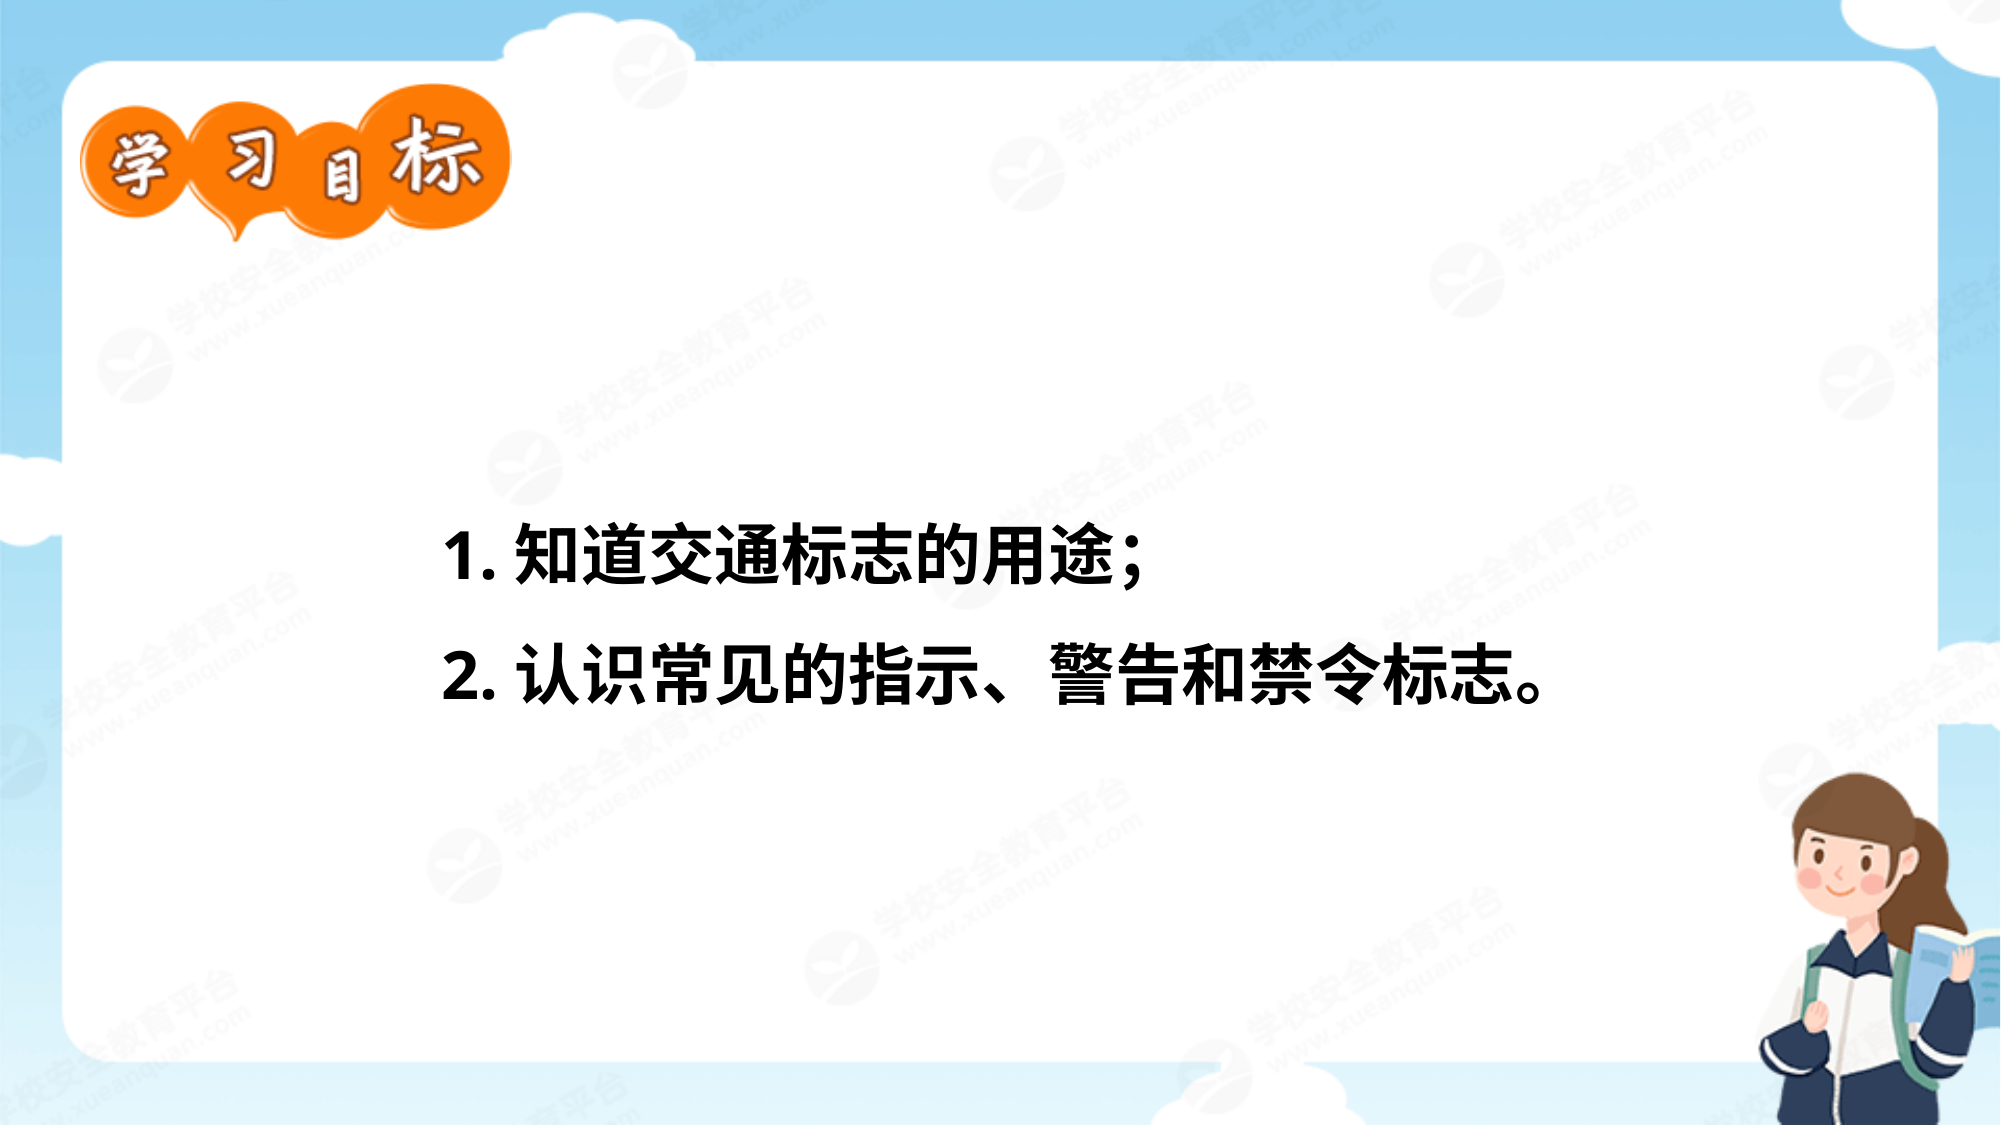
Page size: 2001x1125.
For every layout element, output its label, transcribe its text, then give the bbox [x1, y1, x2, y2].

picture [0, 0, 2001, 1125]
text_box 1.知道交通标志的用途； 2.认识常见的指示、警告和禁令标志。 [426, 465, 1574, 721]
